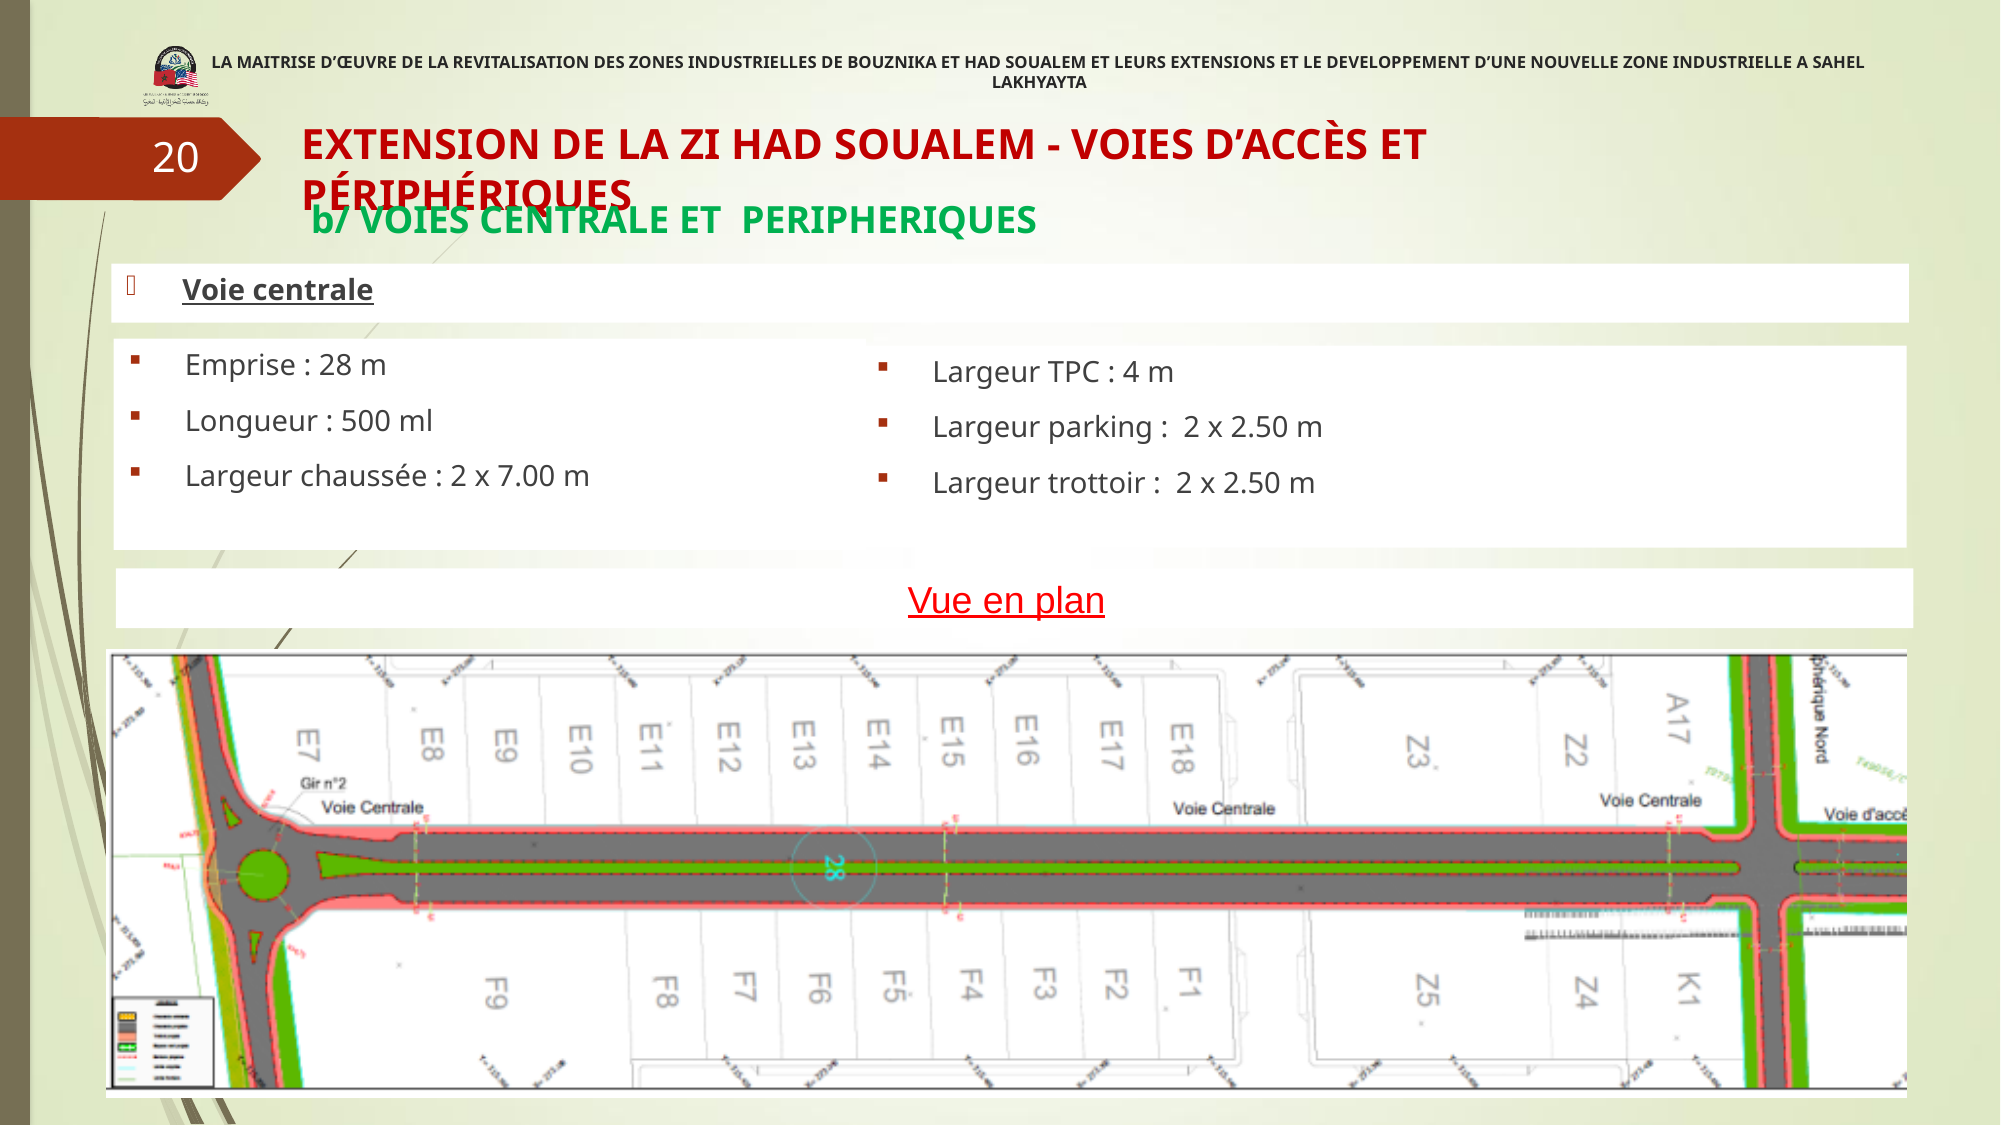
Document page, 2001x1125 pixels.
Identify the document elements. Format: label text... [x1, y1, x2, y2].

text_box EXTENSION DE LA ZI HAD SOUALEM - VOIES D’ACCÈS ET PÉRIPHÉRIQUES [287, 113, 1750, 207]
text_box Voie centrale [111, 263, 1909, 323]
text_box Largeur TPC : 4 m Largeur parking : 2 x 2.50 m Largeur trottoir : 2 x 2.50 m [861, 345, 1907, 548]
slide_number 20 [87, 129, 216, 189]
text_box Vue en plan [115, 568, 1914, 629]
picture [30, 0, 2001, 1125]
text_box b/ VOIES CENTRALE ET PERIPHERIQUES [296, 188, 1058, 255]
list Emprise : 28 m Longueur : 500 ml Largeur chaussée : 2 x 7.00 m [113, 338, 866, 550]
text_box LA MAITRISE D’ŒUVRE DE LA REVITALISATION DES ZONES INDUSTRIELLES DE BOUZNIKA ET HAD SOUALEM ET LEURS EXTENSIONS ET LE DEVELOPPEMENT D’UNE NOUVELLE ZONE INDUSTRIELLE A SAHEL LAKHYAYTA [214, 44, 1889, 113]
picture [30, 405, 91, 770]
